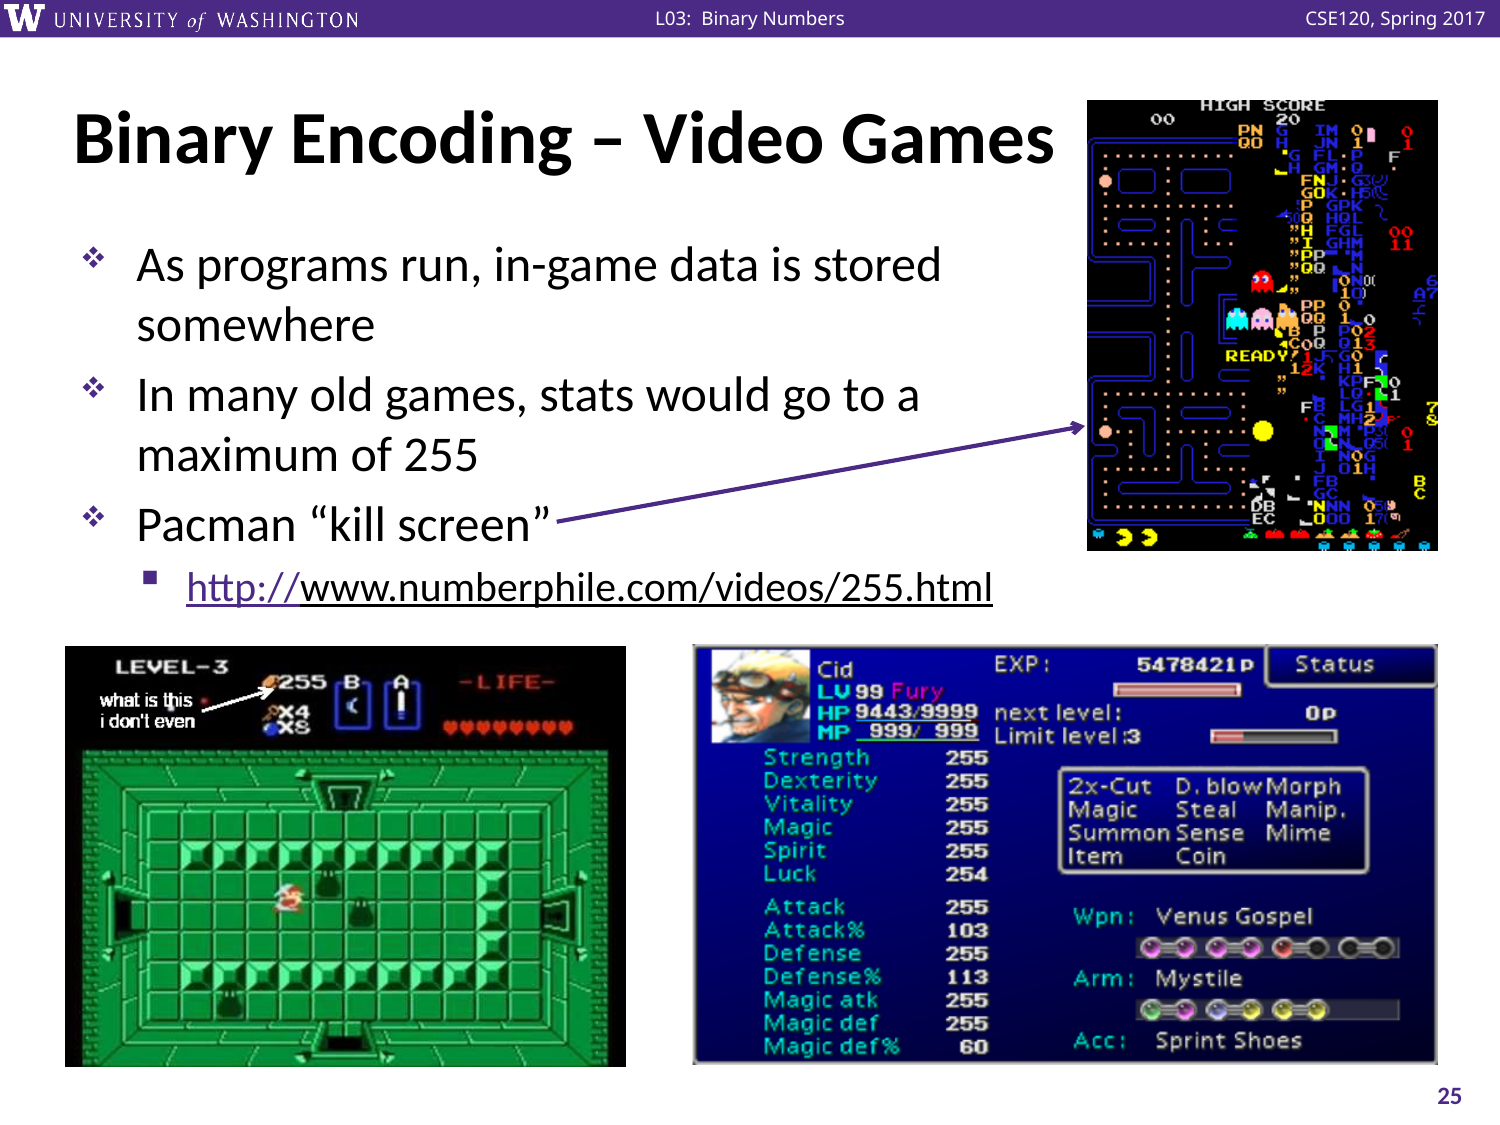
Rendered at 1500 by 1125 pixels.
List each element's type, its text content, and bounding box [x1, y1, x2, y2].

picture [691, 644, 1438, 1066]
slide_number 25 [1400, 1065, 1500, 1125]
picture [1087, 100, 1438, 552]
picture [64, 646, 626, 1067]
title Binary Encoding – Video Games [58, 71, 1438, 197]
list As programs run, in-game data is stored somewhere In many old games, stats would go to a maximum of 255 Pacman “kill screen” http://www.numberphile.com/videos/255.html [64, 223, 1086, 629]
picture [4, 4, 358, 32]
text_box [556, 425, 1086, 523]
